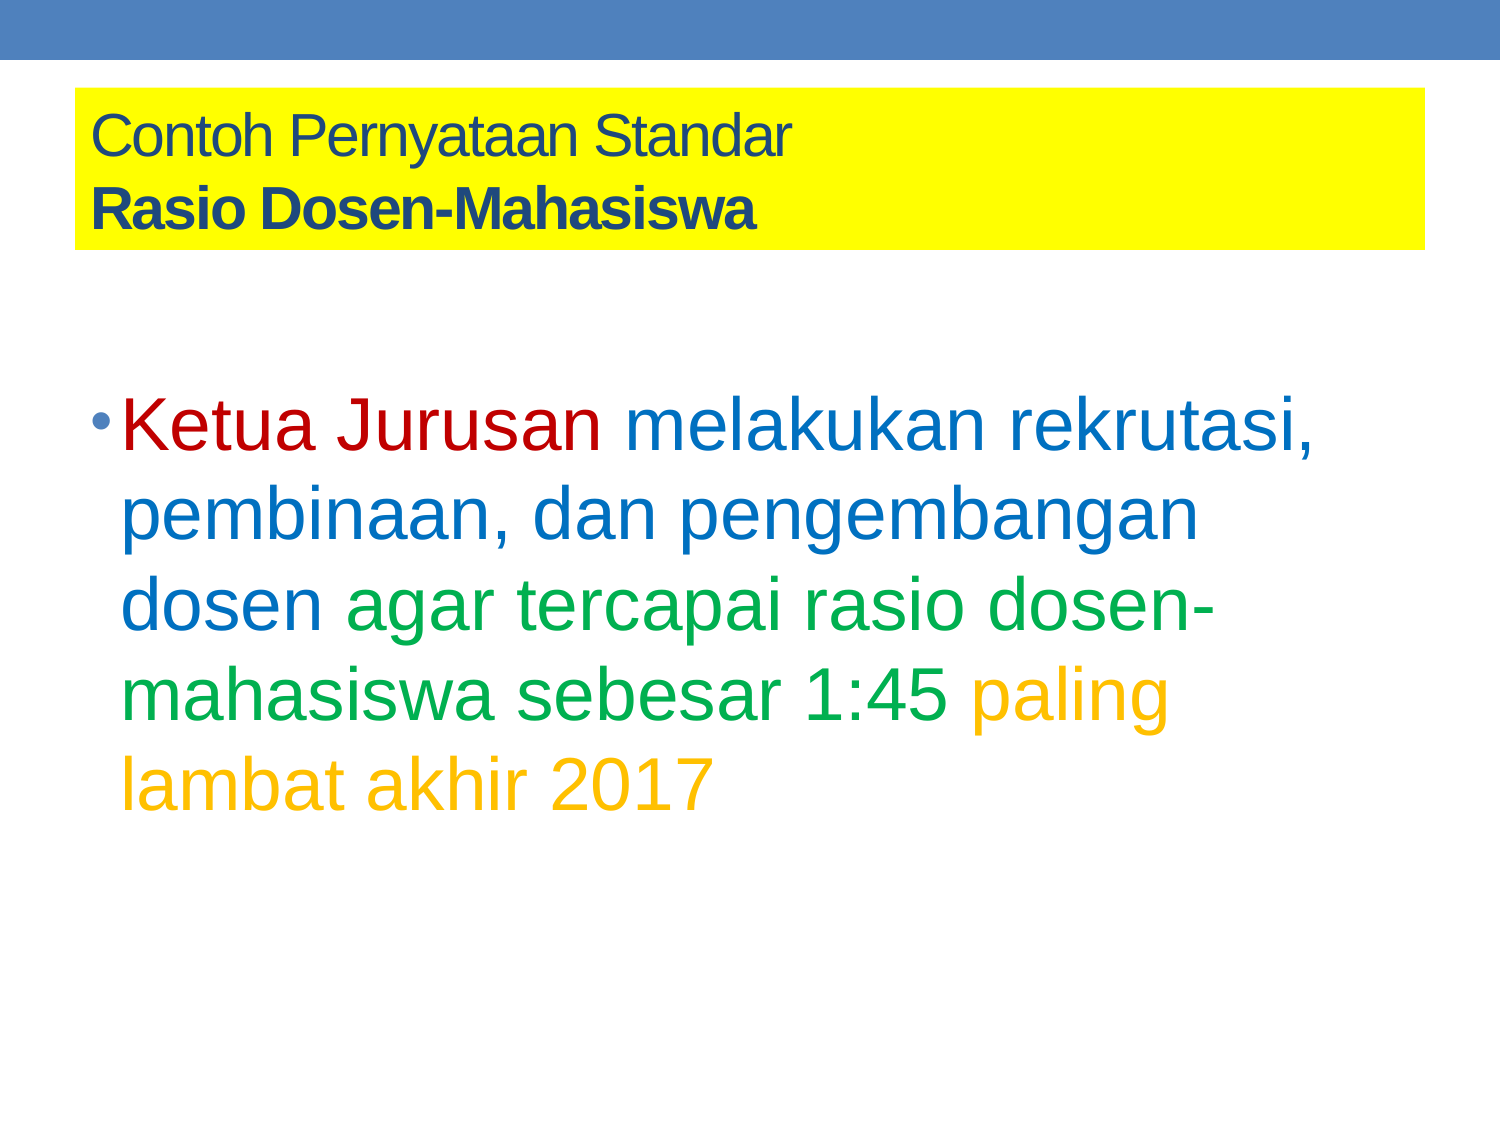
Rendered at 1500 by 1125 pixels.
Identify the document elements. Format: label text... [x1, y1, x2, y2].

title Contoh Pernyataan Standar Rasio Dosen-Mahasiswa [75, 87, 1425, 250]
list Ketua Jurusan melakukan rekrutasi, pembinaan, dan pengembangan dosen agar tercapai rasio dosen-mahasiswa sebesar 1:45 paling lambat akhir 2017 [75, 262, 1425, 1063]
